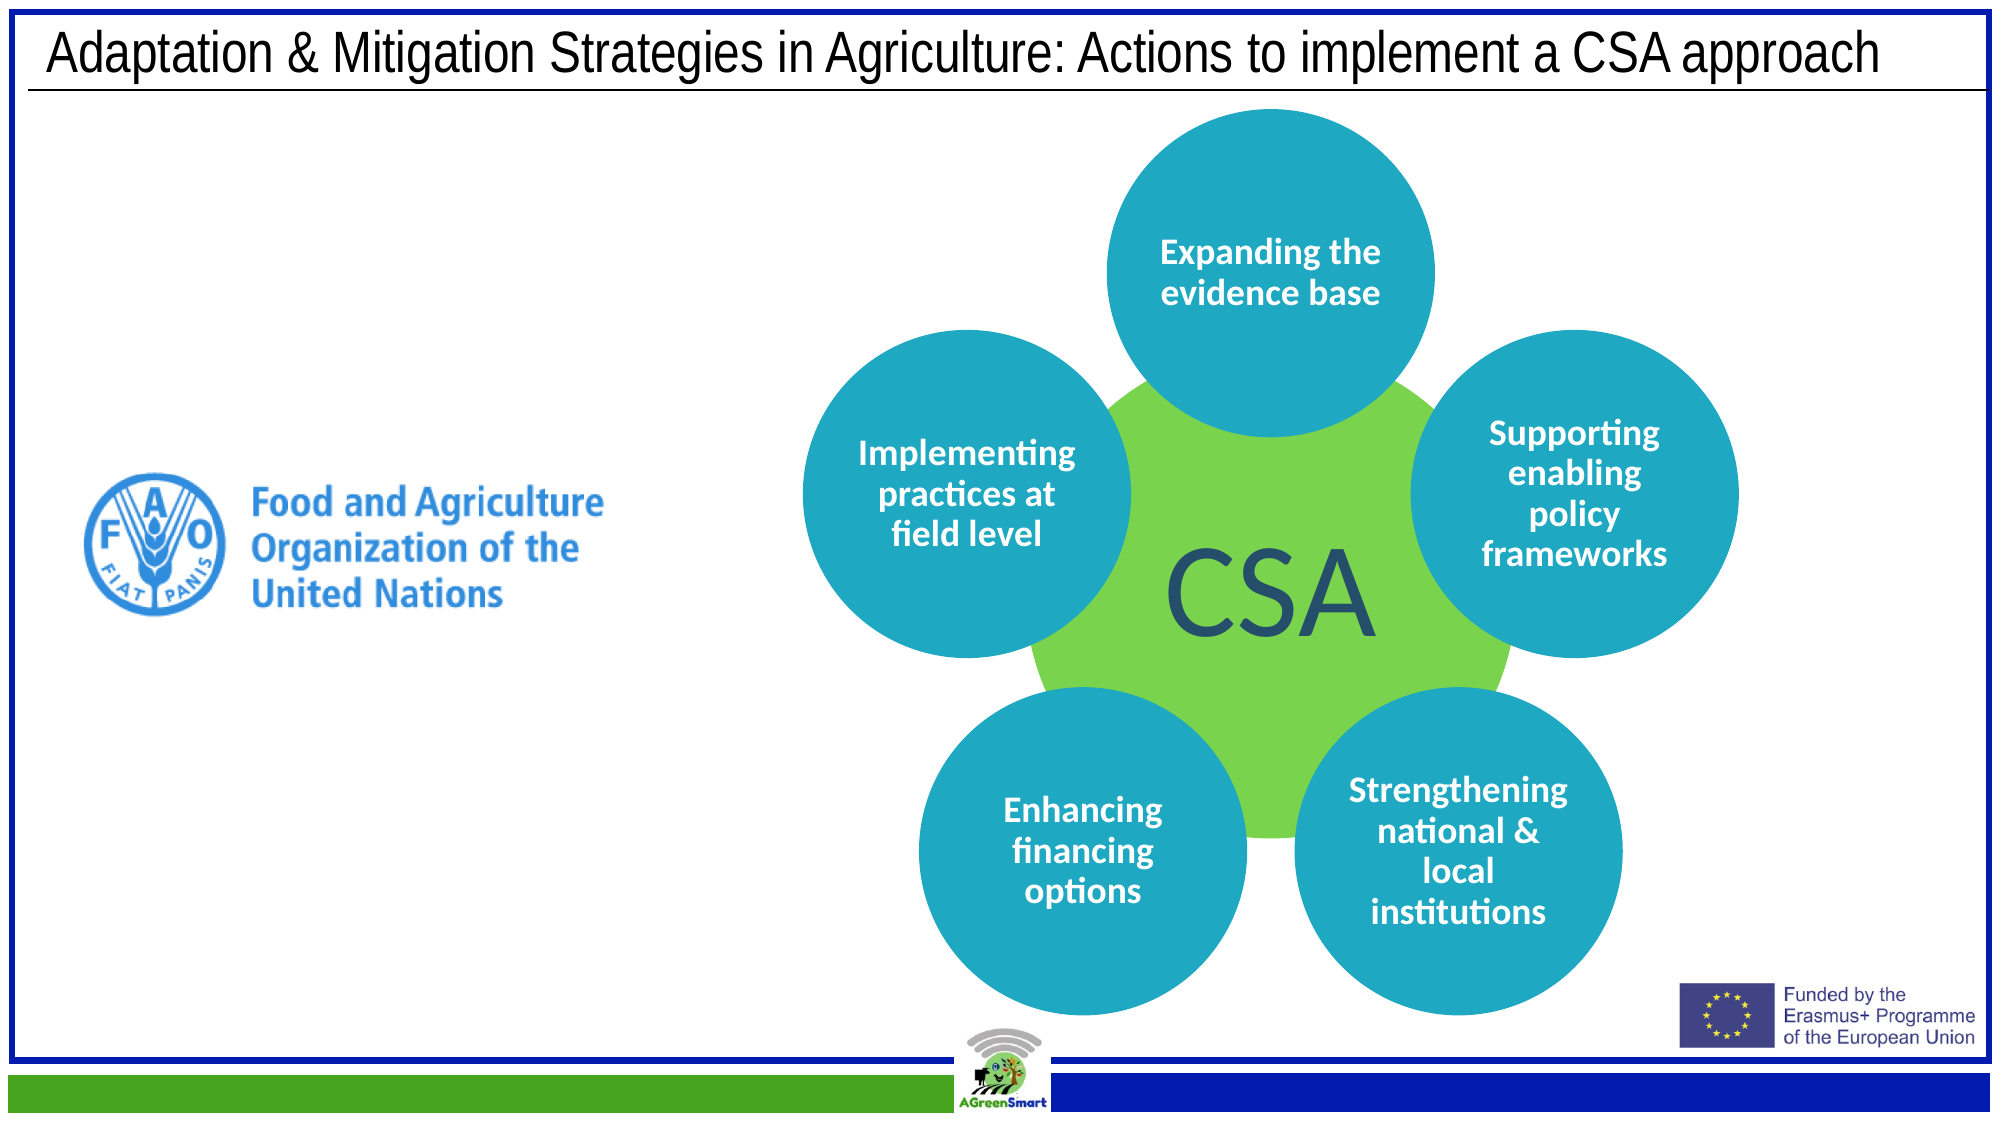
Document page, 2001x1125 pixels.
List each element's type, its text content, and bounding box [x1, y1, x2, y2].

picture [954, 1019, 1051, 1116]
picture [1677, 978, 1979, 1052]
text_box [612, 135, 1929, 990]
picture [12, 458, 682, 628]
text_box Adaptation & Mitigation Strategies in Agriculture: Actions to implement a CSA approach [31, 6, 1979, 92]
